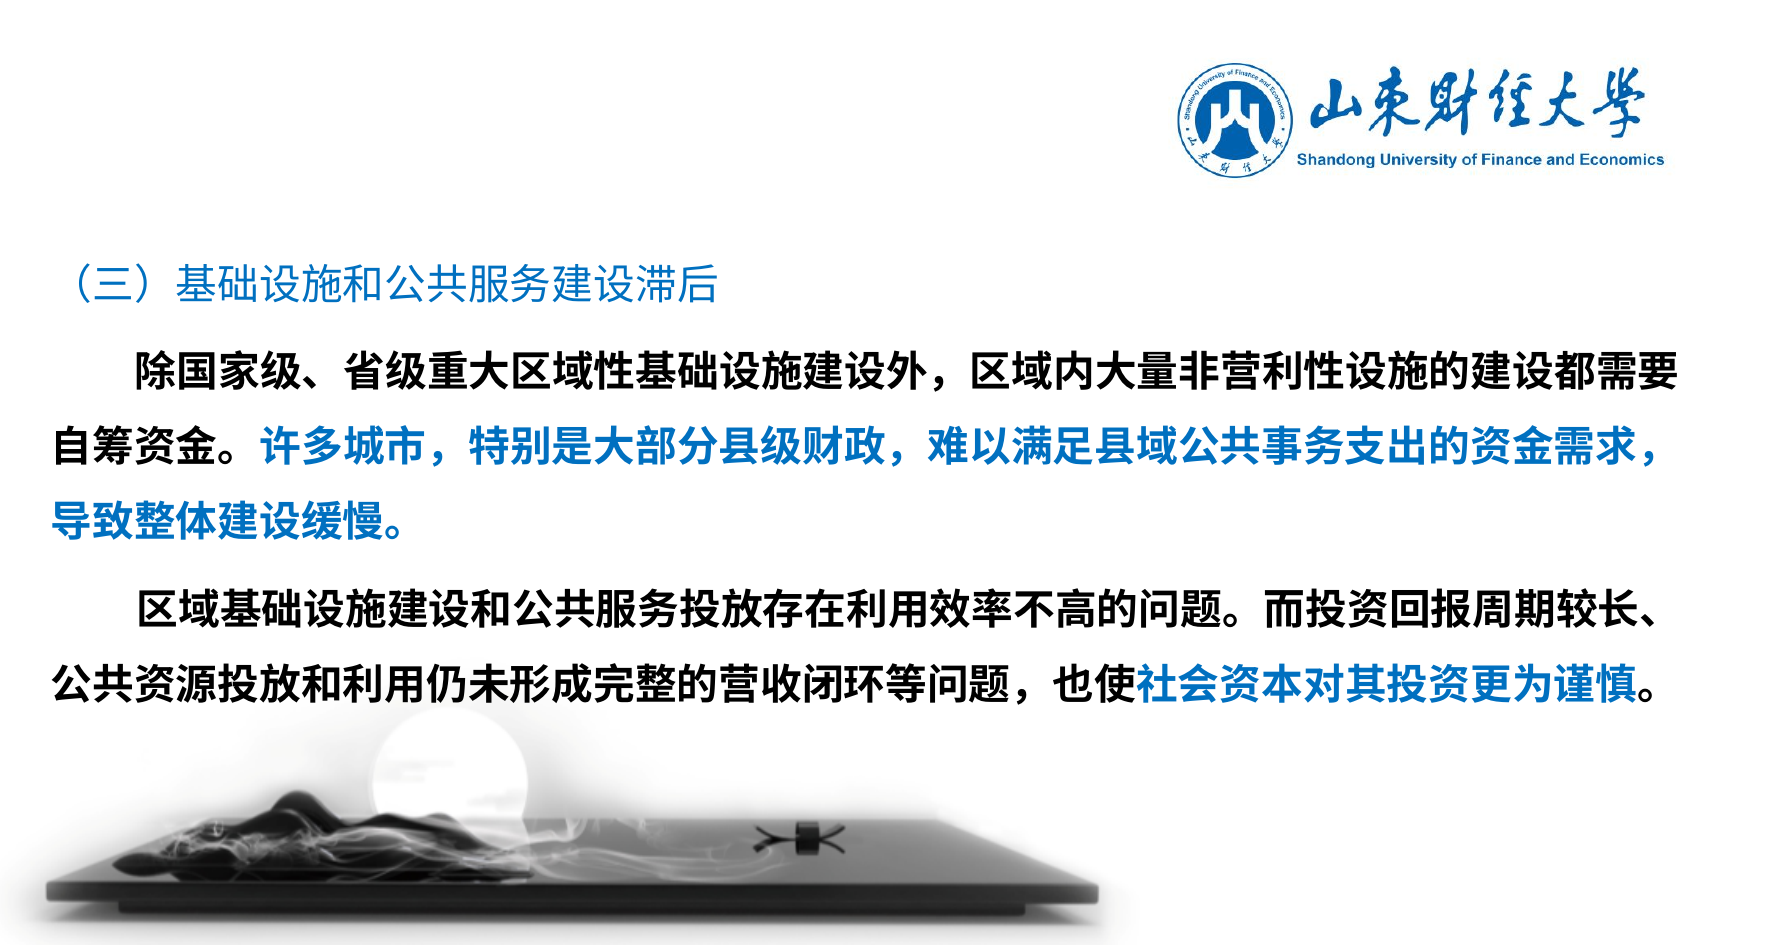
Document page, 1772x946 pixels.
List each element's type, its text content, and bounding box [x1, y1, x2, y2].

picture [0, 630, 1143, 945]
picture [1160, 34, 1688, 202]
text_box （三）基础设施和公共服务建设滞后 除国家级、省级重大区域性基础设施建设外，区域内大量非营利性设施的建设都需要自筹资金。许多城市，特别是大部分县级财政，难以满足县域公共事务支出的资金需求，导致整体建设缓慢。 区域基础设施建设和公共服务投放存在利用效率不高的问题。而投资回报周期较长、公共资源投放和利用仍未形成完整的营收闭环等问题，也使社会资本对其投资更为谨慎。 [35, 225, 1729, 790]
